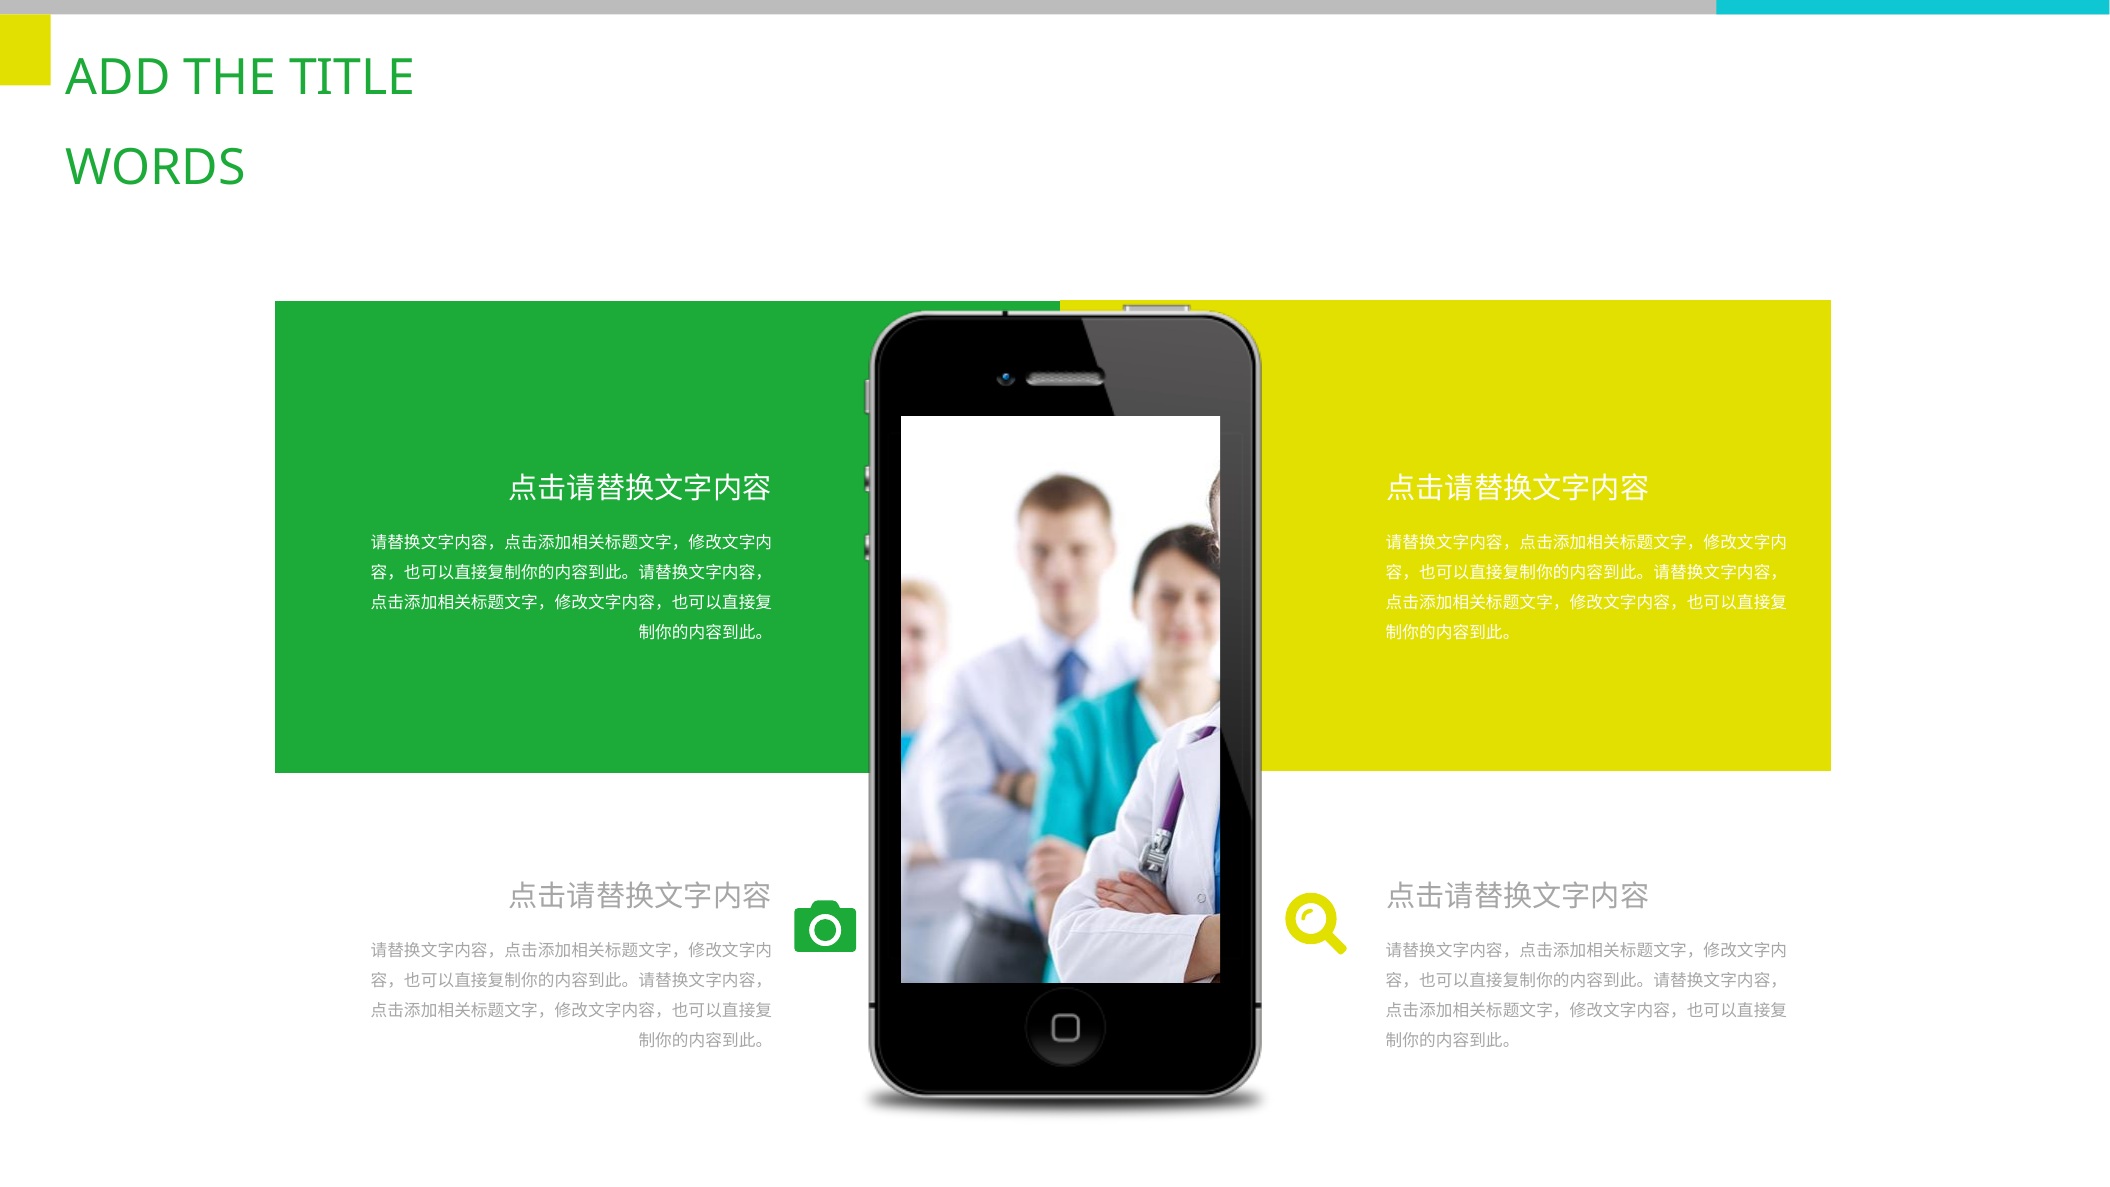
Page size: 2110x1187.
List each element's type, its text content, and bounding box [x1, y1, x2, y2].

text_box [849, 238, 1282, 1154]
text_box [794, 900, 857, 952]
text_box 点击请替换文字内容 [491, 461, 788, 513]
text_box [1282, 300, 1832, 772]
text_box 请替换文字内容，点击添加相关标题文字，修改文字内容，也可以直接复制你的内容到此。请替换文字内容，点击添加相关标题文字，修改文字内容，也可以直接复制你的内容到此。 [1369, 514, 1814, 651]
text_box 请替换文字内容，点击添加相关标题文字，修改文字内容，也可以直接复制你的内容到此。请替换文字内容，点击添加相关标题文字，修改文字内容，也可以直接复制你的内容到此。 [344, 514, 789, 651]
text_box 点击请替换文字内容 [1370, 869, 1667, 921]
text_box 请替换文字内容，点击添加相关标题文字，修改文字内容，也可以直接复制你的内容到此。请替换文字内容，点击添加相关标题文字，修改文字内容，也可以直接复制你的内容到此。 [1369, 921, 1814, 1058]
text_box [900, 415, 1221, 984]
text_box [274, 300, 849, 773]
text_box 点击请替换文字内容 [491, 869, 788, 921]
text_box 请替换文字内容，点击添加相关标题文字，修改文字内容，也可以直接复制你的内容到此。请替换文字内容，点击添加相关标题文字，修改文字内容，也可以直接复制你的内容到此。 [344, 921, 789, 1058]
text_box ADD THE TITLE WORDS [50, 7, 583, 202]
text_box 点击请替换文字内容 [1370, 461, 1667, 513]
text_box [1285, 892, 1347, 955]
